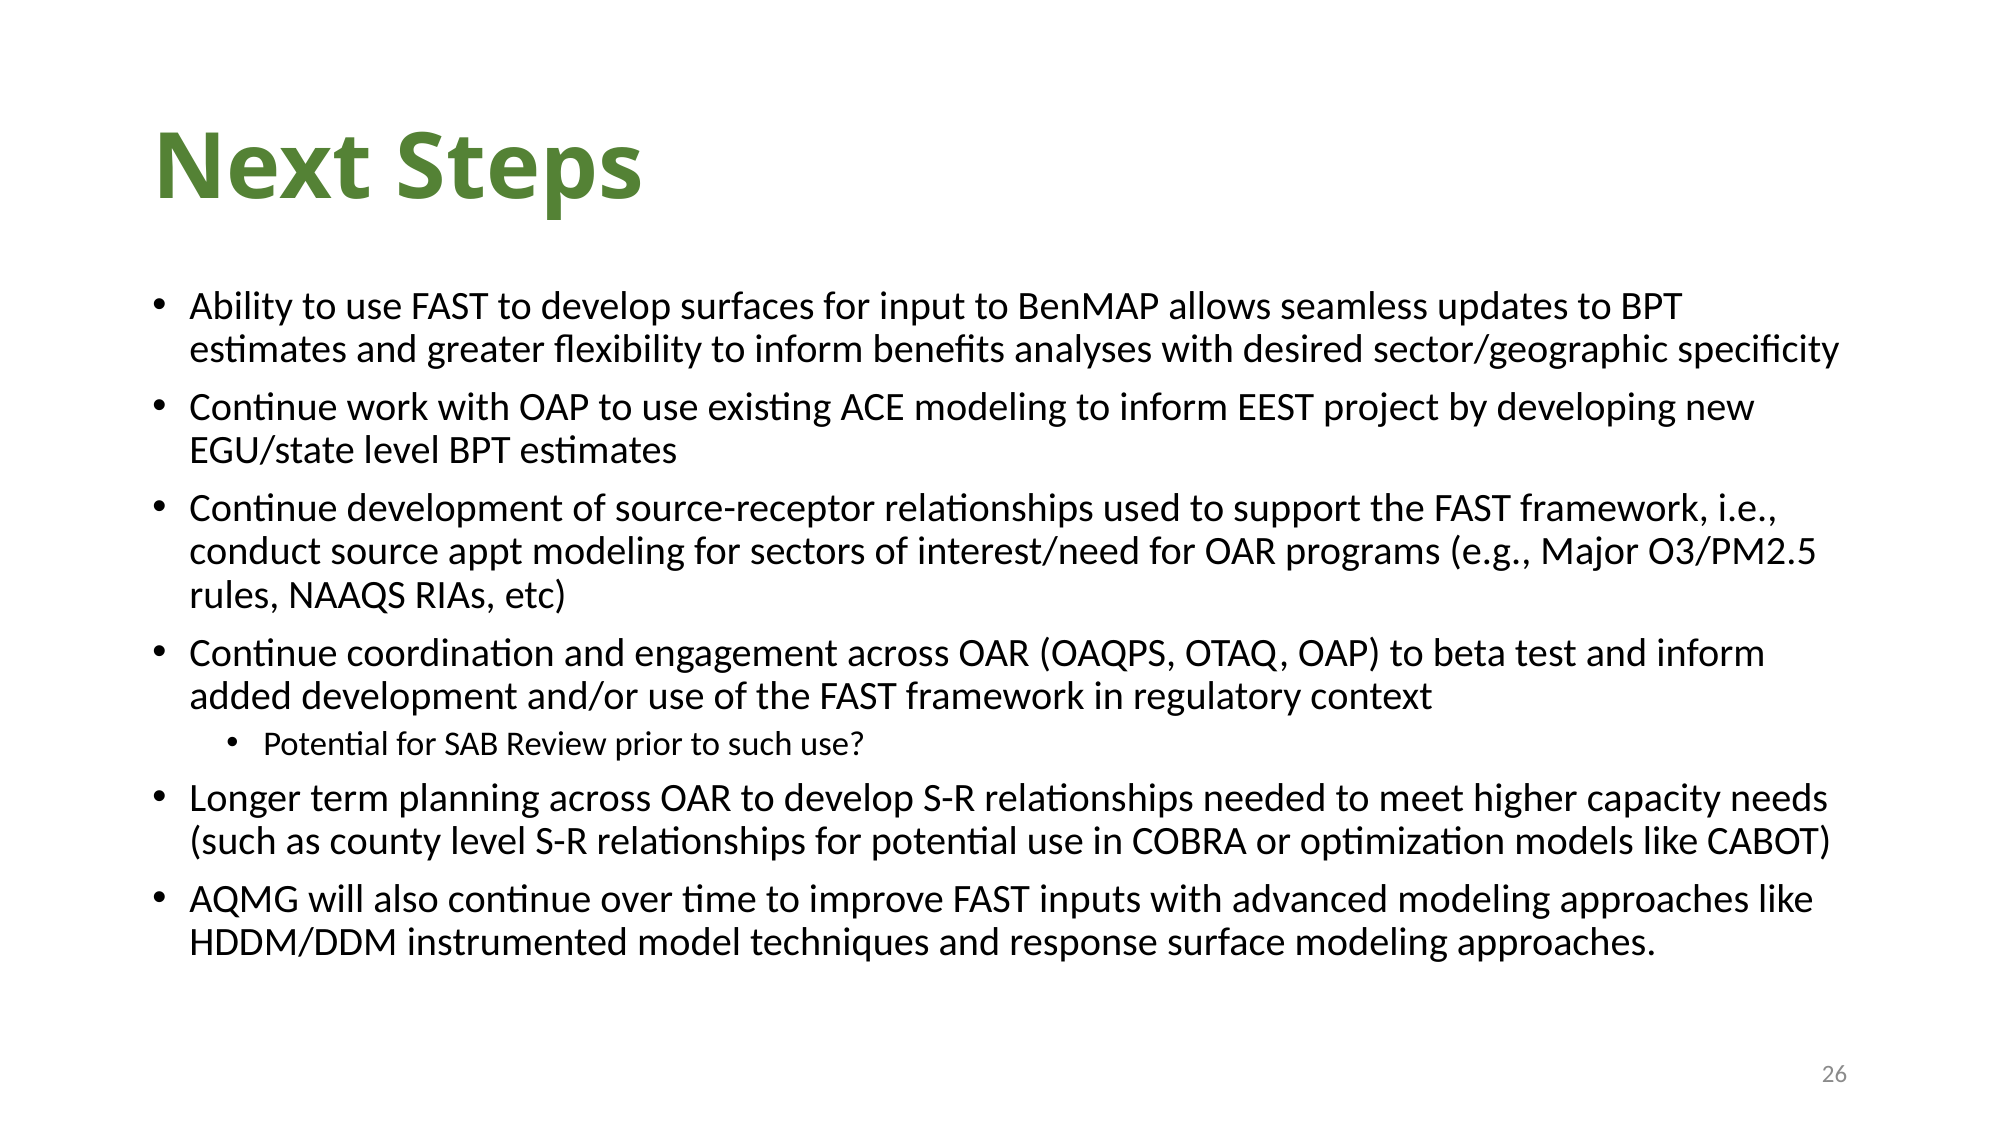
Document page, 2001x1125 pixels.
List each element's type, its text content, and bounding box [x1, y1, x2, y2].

list Ability to use FAST to develop surfaces for input to BenMAP allows seamless updates to BPT estimates and greater flexibility to inform benefits analyses with desired sector/geographic specificity Continue work with OAP to use existing ACE modeling to inform EEST project by developing new EGU/state level BPT estimates Continue development of source-receptor relationships used to support the FAST framework, i.e., conduct source appt modeling for sectors of interest/need for OAR programs (e.g., Major O3/PM2.5 rules, NAAQS RIAs, etc) Continue coordination and engagement across OAR (OAQPS, OTAQ, OAP) to beta test and inform added development and/or use of the FAST framework in regulatory context Potential for SAB Review prior to such use? Longer term planning across OAR to develop S-R relationships needed to meet higher capacity needs (such as county level S-R relationships for potential use in COBRA or optimization models like CABOT) AQMG will also continue over time to improve FAST inputs with advanced modeling approaches like HDDM/DDM instrumented model techniques and response surface modeling approaches. [137, 277, 1863, 1043]
title Next Steps [137, 59, 1863, 277]
slide_number 26 [1412, 1042, 1863, 1103]
